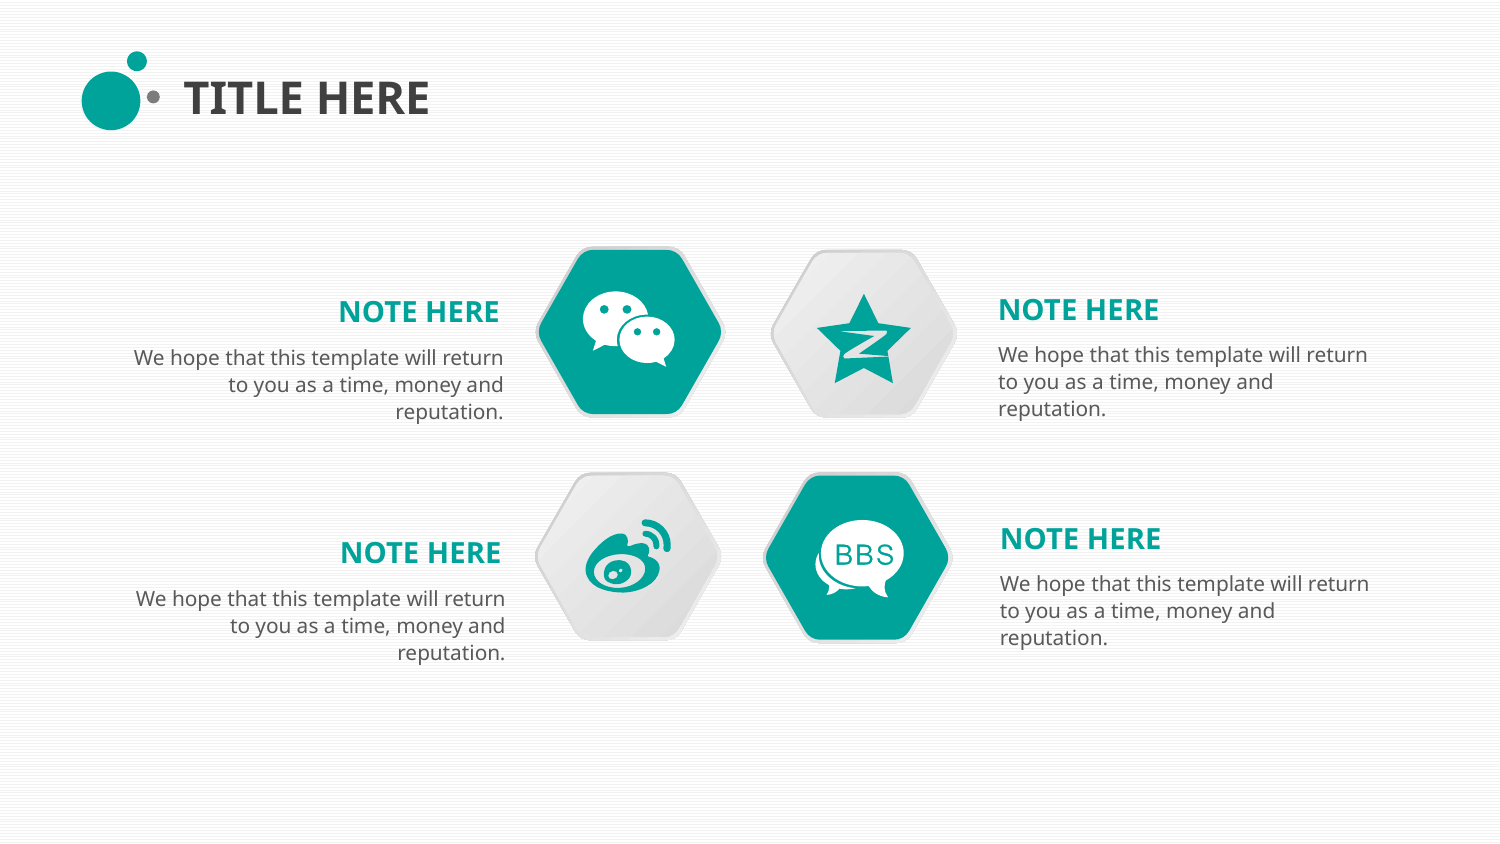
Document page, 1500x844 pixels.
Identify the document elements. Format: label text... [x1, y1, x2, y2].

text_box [535, 472, 722, 641]
text_box NOTE HERE [118, 293, 500, 329]
text_box We hope that this template will return to you as a time, money and reputation. [998, 339, 1383, 421]
text_box We hope that this template will return to you as a time, money and reputation. [119, 342, 504, 424]
text_box We hope that this template will return to you as a time, money and reputation. [120, 583, 506, 665]
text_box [770, 249, 957, 418]
text_box NOTE HERE [997, 290, 1379, 326]
text_box NOTE HERE [999, 520, 1381, 556]
text_box TITLE HERE [172, 63, 681, 129]
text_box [762, 472, 953, 644]
text_box We hope that this template will return to you as a time, money and reputation. [999, 568, 1385, 650]
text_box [535, 246, 726, 418]
text_box NOTE HERE [120, 534, 502, 570]
